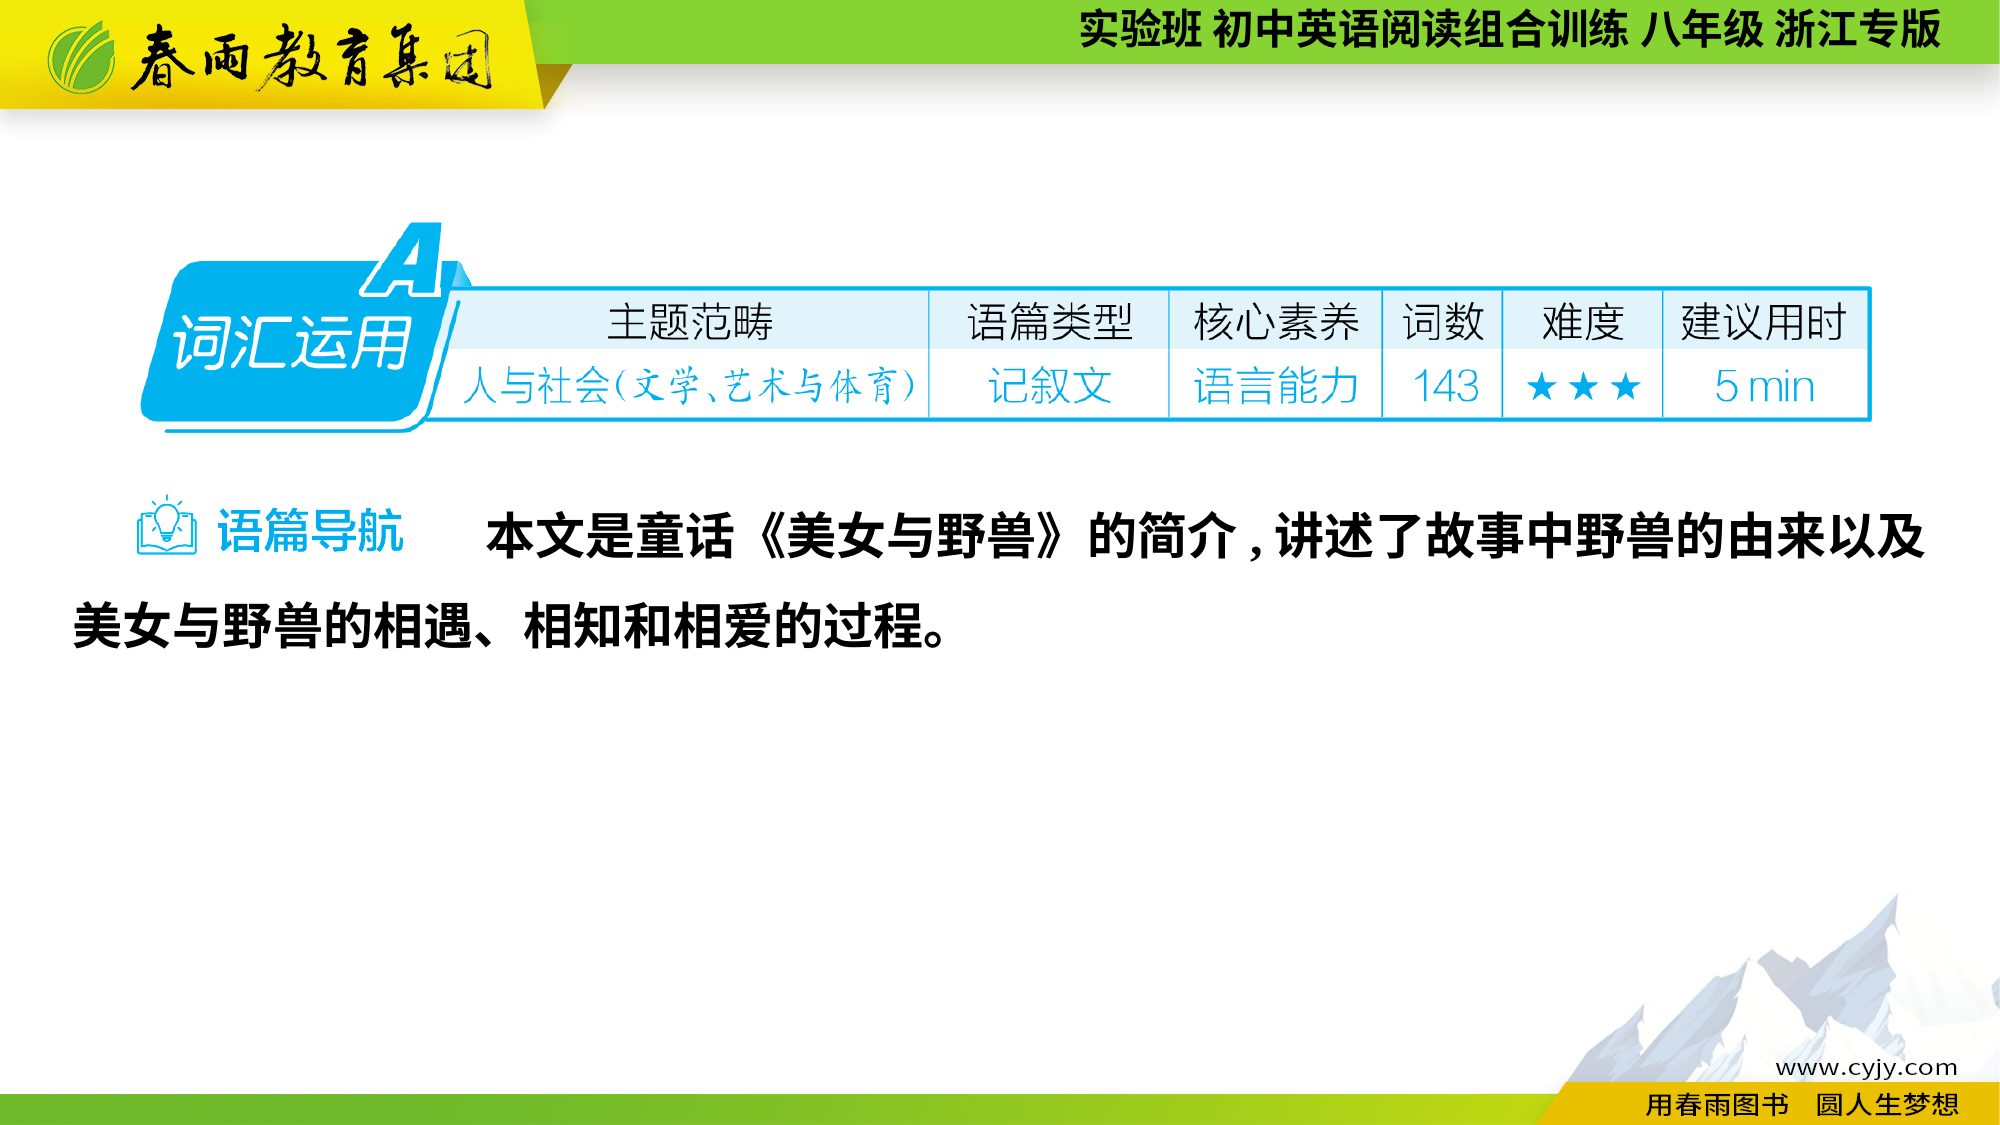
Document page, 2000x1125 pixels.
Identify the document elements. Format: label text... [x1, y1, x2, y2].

picture [0, 0, 2000, 1125]
list 本文是童话《美女与野兽》的简介,讲述了故事中野兽的由来以及美女与野兽的相遇、相知和相爱的过程。 [57, 466, 1942, 653]
